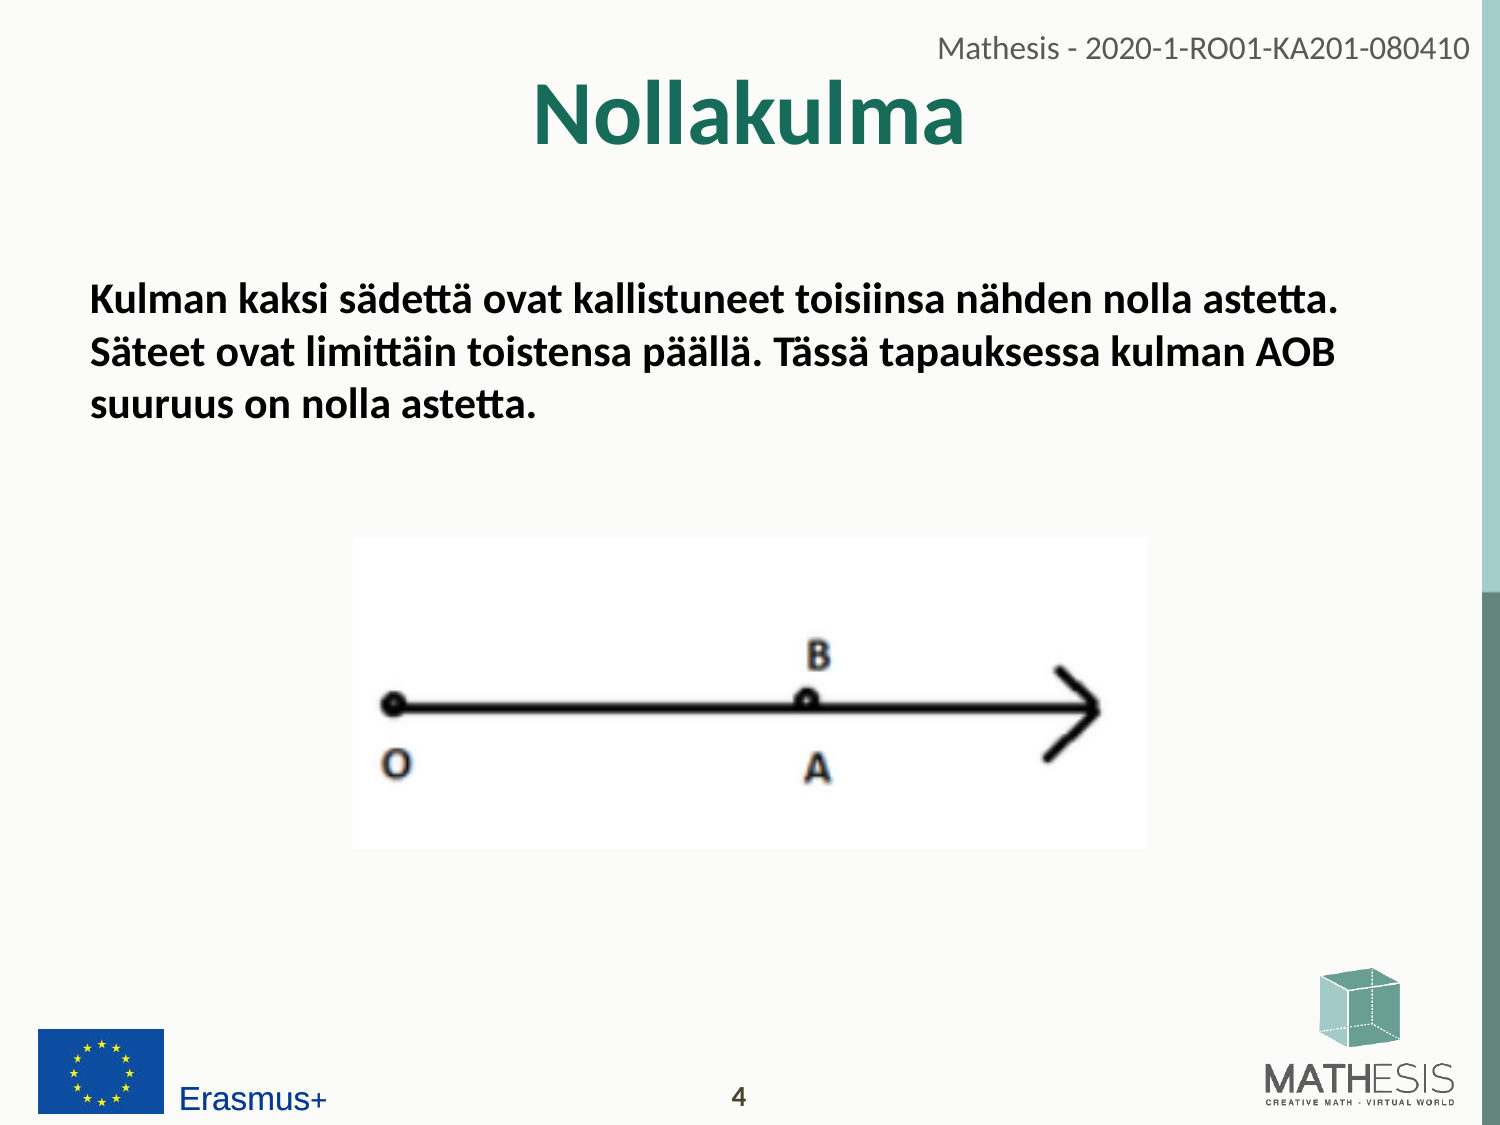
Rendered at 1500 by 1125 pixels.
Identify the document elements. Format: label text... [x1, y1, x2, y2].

picture [353, 538, 1147, 849]
picture [38, 1029, 164, 1114]
list Kulman kaksi sädettä ovat kallistuneet toisiinsa nähden nolla astetta. Säteet ovat limittäin toistensa päällä. Tässä tapauksessa kulman AOB suuruus on nolla astetta. [75, 262, 1425, 1005]
title Nollakulma [75, 45, 1425, 233]
